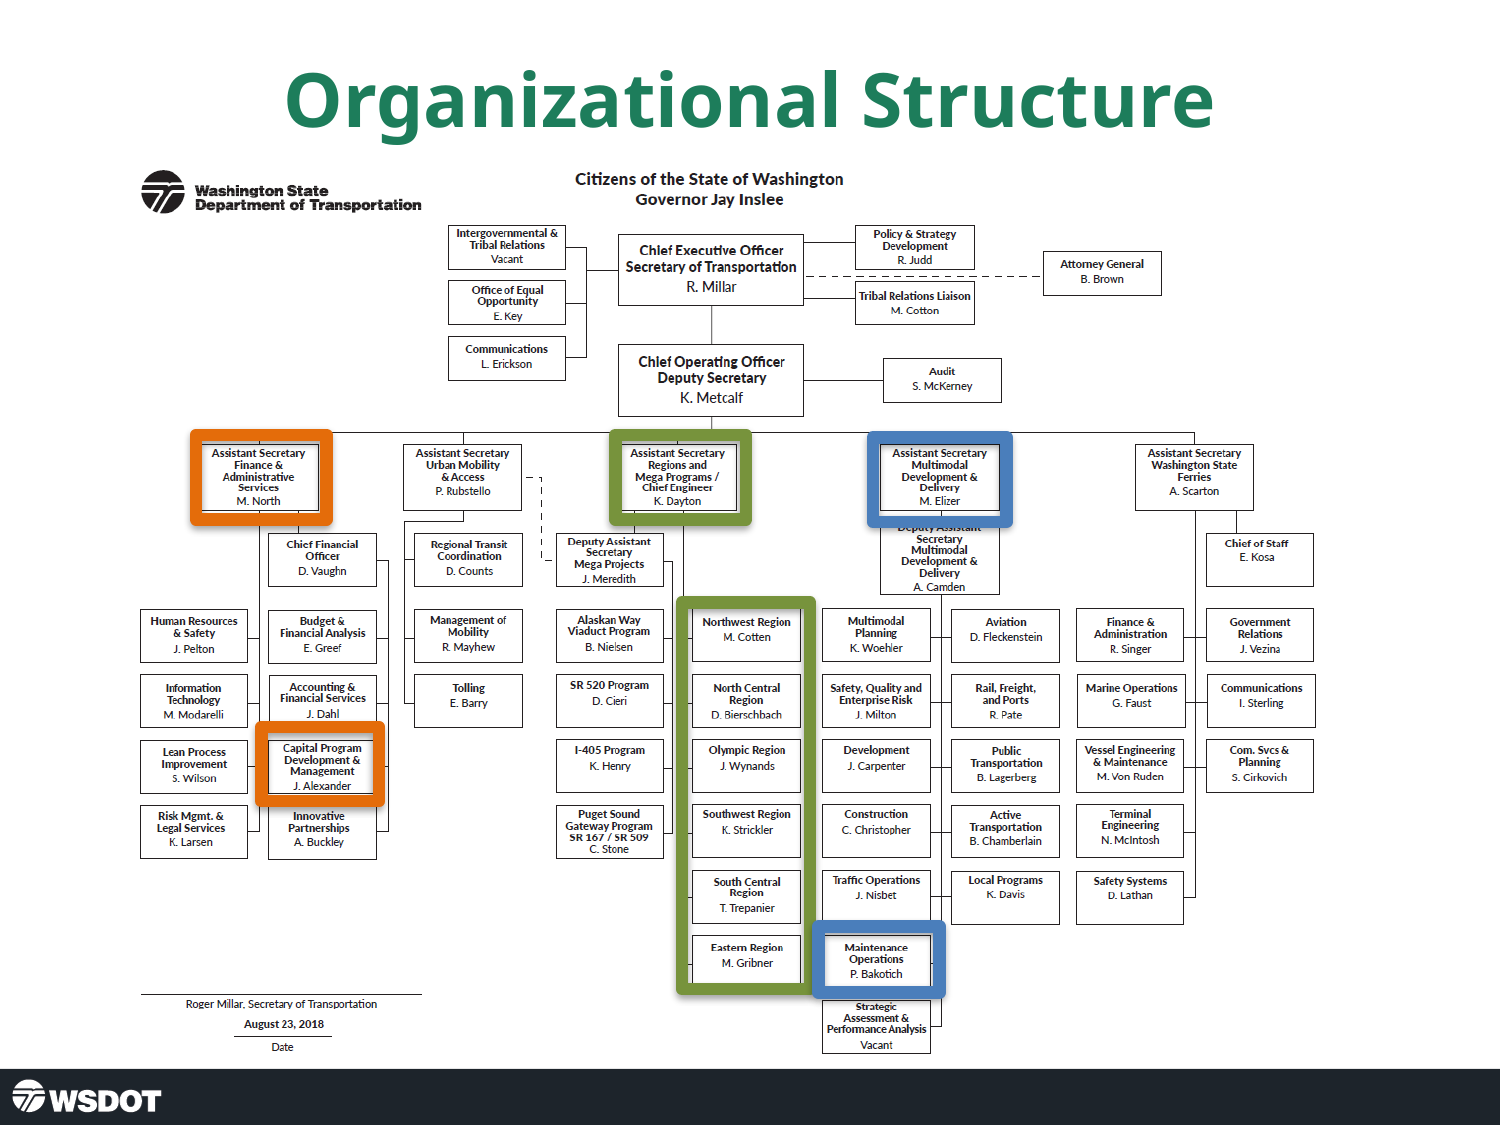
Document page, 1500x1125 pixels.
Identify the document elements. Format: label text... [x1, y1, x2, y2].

title Organizational Structure [75, 45, 1425, 152]
picture [0, 0, 1500, 1125]
